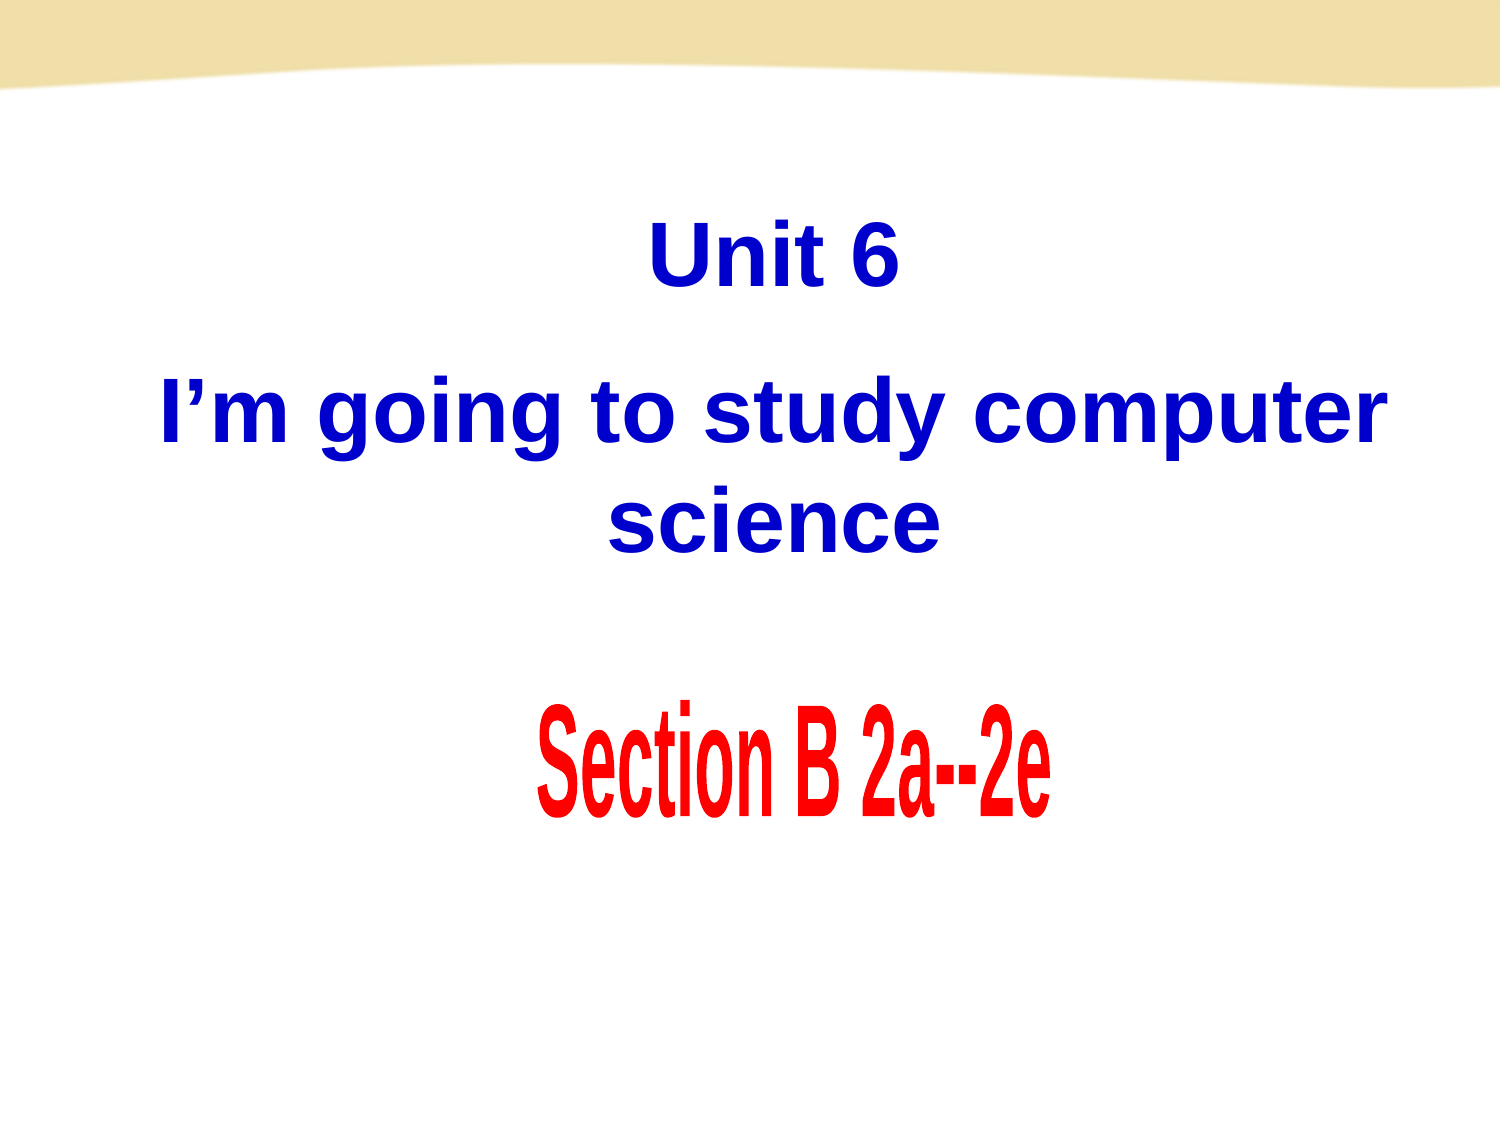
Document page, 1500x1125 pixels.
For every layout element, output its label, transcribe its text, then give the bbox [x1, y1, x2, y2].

text_box Unit 6 I’m going to study computer science [99, 187, 1450, 578]
picture [0, 0, 1500, 1125]
